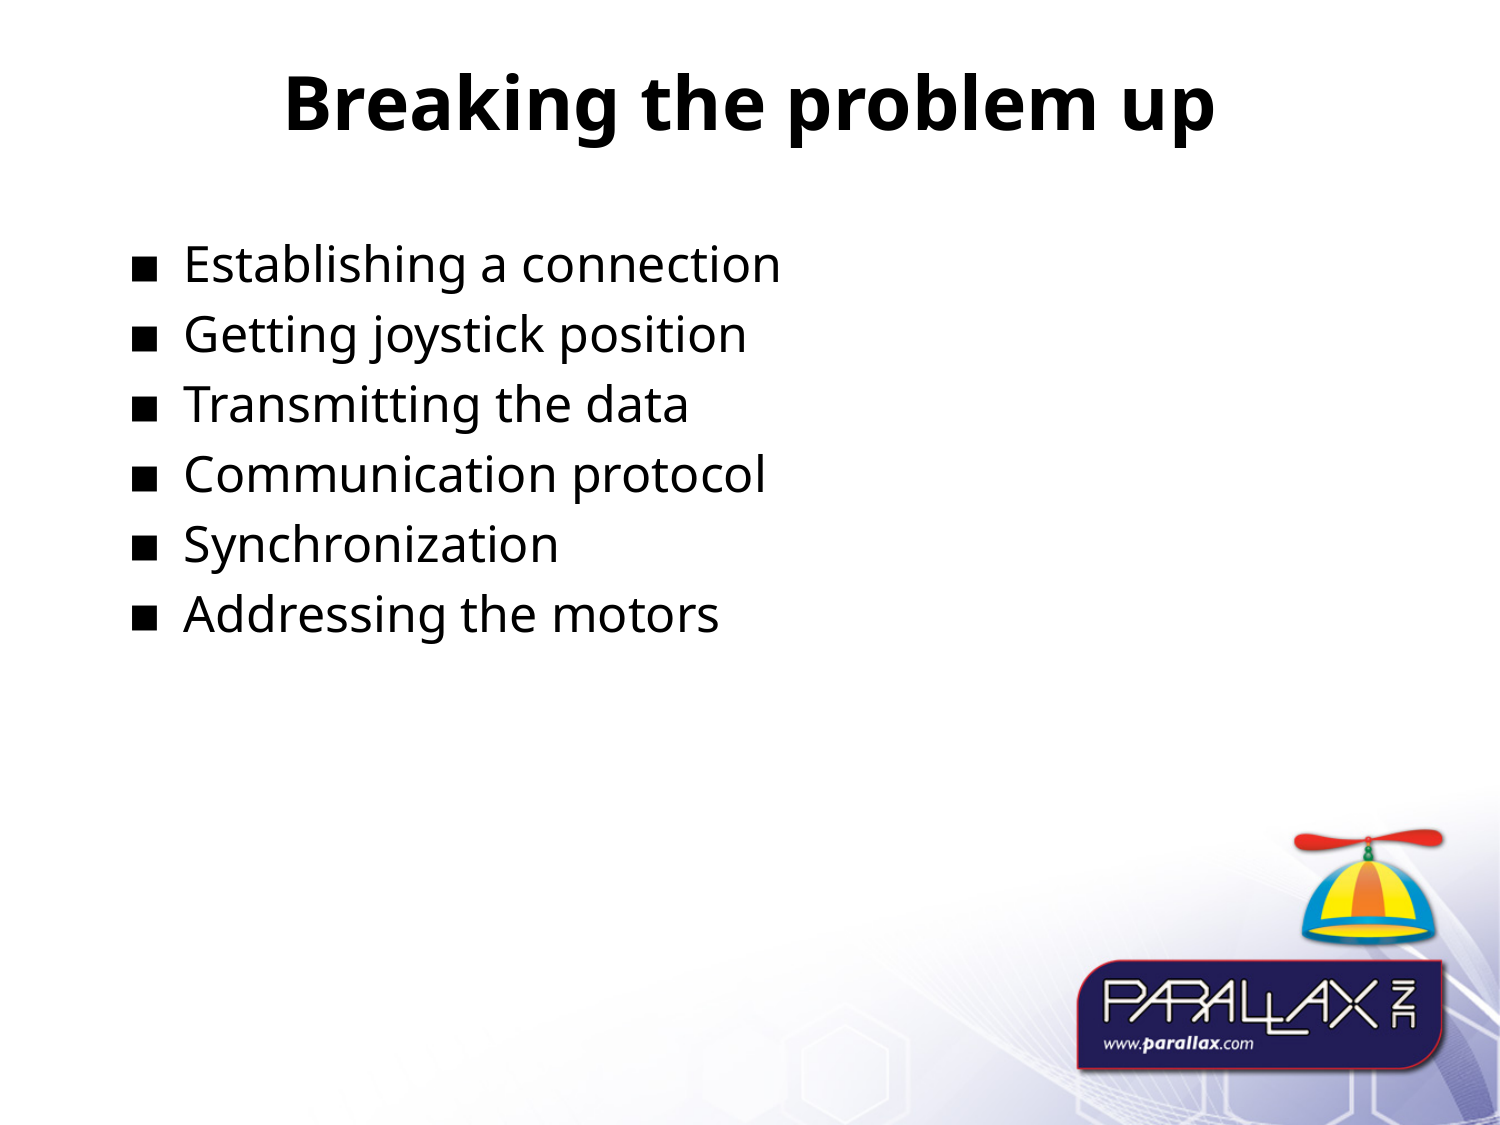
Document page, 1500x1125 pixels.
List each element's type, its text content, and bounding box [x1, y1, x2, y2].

title Breaking the problem up [112, 0, 1388, 202]
picture [0, 0, 1500, 1125]
list Establishing a connection Getting joystick position Transmitting the data Communication protocol Synchronization Addressing the motors [112, 224, 1388, 951]
